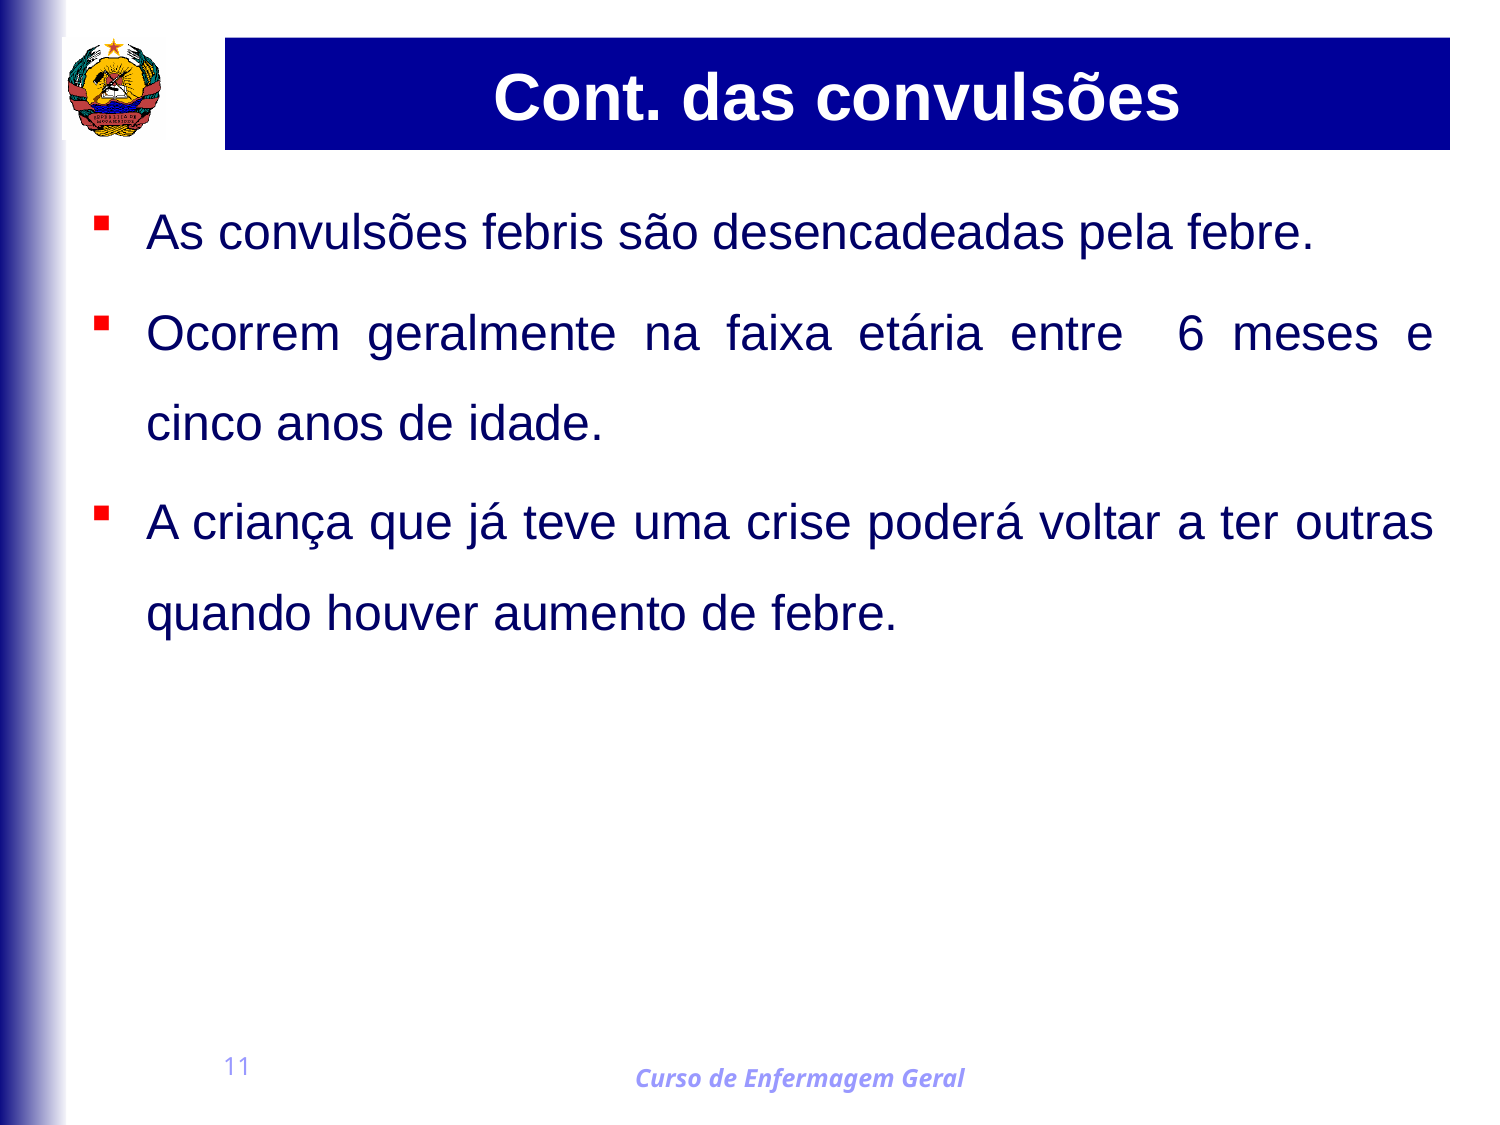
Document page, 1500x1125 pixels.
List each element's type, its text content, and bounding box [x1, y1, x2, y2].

title Cont. das convulsões [224, 37, 1451, 151]
footer Curso de Enfermagem Geral [499, 1049, 1101, 1101]
slide_number 11 [62, 1037, 413, 1098]
list As convulsões febris são desencadeadas pela febre. Ocorrem geralmente na faixa etária entre 6 meses e cinco anos de idade. A criança que já teve uma crise poderá voltar a ter outras quando houver aumento de febre. [74, 162, 1451, 988]
